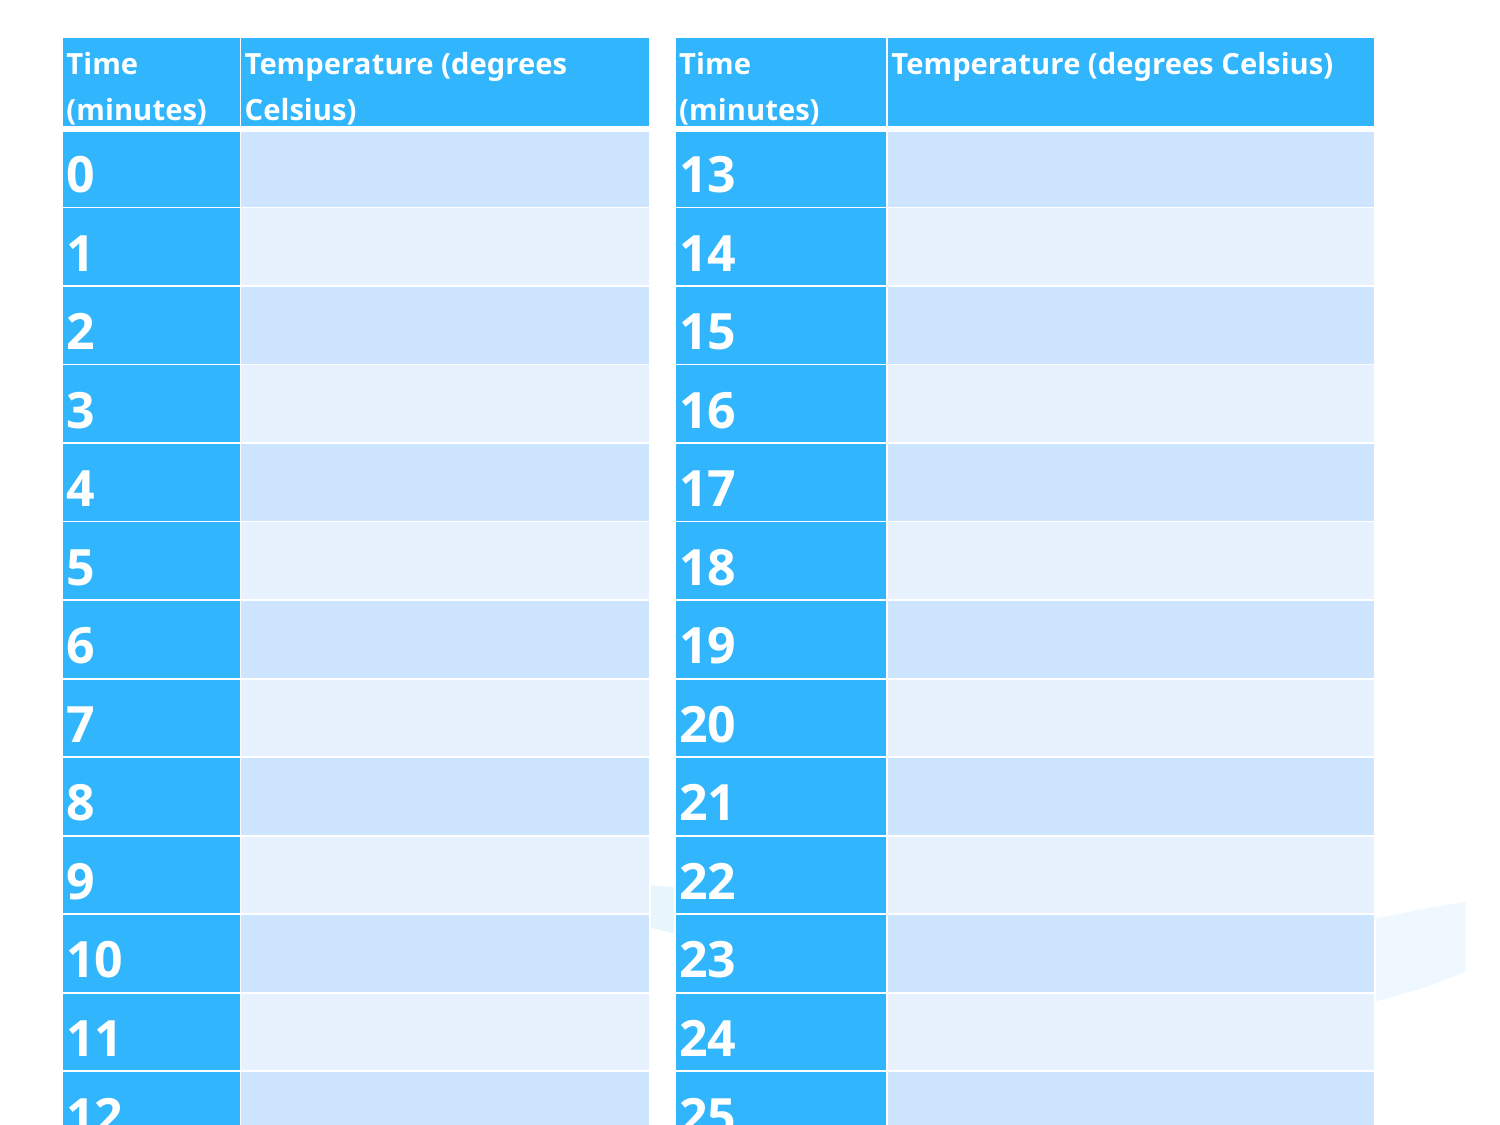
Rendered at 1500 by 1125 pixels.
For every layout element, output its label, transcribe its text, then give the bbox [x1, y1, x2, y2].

table_cell 4 [63, 444, 240, 521]
table_cell 1 [63, 208, 240, 285]
table_cell [241, 1072, 649, 1125]
table_cell [241, 444, 649, 521]
table_cell [888, 522, 1374, 599]
table_cell [241, 680, 649, 756]
table_cell [241, 365, 649, 442]
table_cell 11 [63, 994, 240, 1070]
table_header Time (minutes) [63, 38, 240, 126]
table_cell [241, 522, 649, 599]
table_cell [241, 601, 649, 678]
table_cell [888, 444, 1374, 521]
table_cell 19 [676, 601, 886, 678]
table_cell [241, 287, 649, 364]
table_cell [888, 287, 1374, 364]
table_cell 0 [63, 132, 240, 207]
table_cell [888, 680, 1374, 756]
table_cell 24 [676, 994, 886, 1070]
table_cell 25 [676, 1072, 886, 1125]
table_cell 12 [63, 1072, 240, 1125]
table_cell [888, 601, 1374, 678]
table_cell 10 [63, 915, 240, 992]
table_cell 7 [63, 680, 240, 756]
table_cell [241, 208, 649, 285]
table_cell 21 [676, 758, 886, 835]
table_header Temperature (degrees Celsius) [888, 38, 1374, 126]
table_cell 15 [676, 287, 886, 364]
table_cell 14 [676, 208, 886, 285]
table_cell 22 [676, 837, 886, 913]
table_cell [888, 915, 1374, 992]
table_cell [241, 132, 649, 207]
table_cell [888, 132, 1374, 207]
table_cell 8 [63, 758, 240, 835]
table_cell [888, 837, 1374, 913]
table_cell 2 [63, 287, 240, 364]
table_cell [888, 208, 1374, 285]
table_cell 5 [63, 522, 240, 599]
table_cell [888, 1072, 1374, 1125]
table_cell 18 [676, 522, 886, 599]
table_cell 6 [68, 627, 92, 663]
table_cell [888, 365, 1374, 442]
table_cell [241, 758, 649, 835]
table_header Time (minutes) [676, 38, 886, 126]
table_header Temperature (degrees Celsius) [241, 38, 649, 126]
table_cell 9 [63, 837, 240, 913]
table_cell 16 [676, 365, 886, 442]
table_cell [888, 758, 1374, 835]
table_cell 17 [676, 444, 886, 521]
table_cell [888, 994, 1374, 1070]
table_cell 3 [63, 365, 240, 442]
table_cell [241, 837, 649, 913]
table_cell 23 [676, 915, 886, 992]
table_cell 13 [676, 132, 886, 207]
table_cell [241, 915, 649, 992]
table_cell 20 [676, 680, 886, 756]
table_cell [241, 994, 649, 1070]
